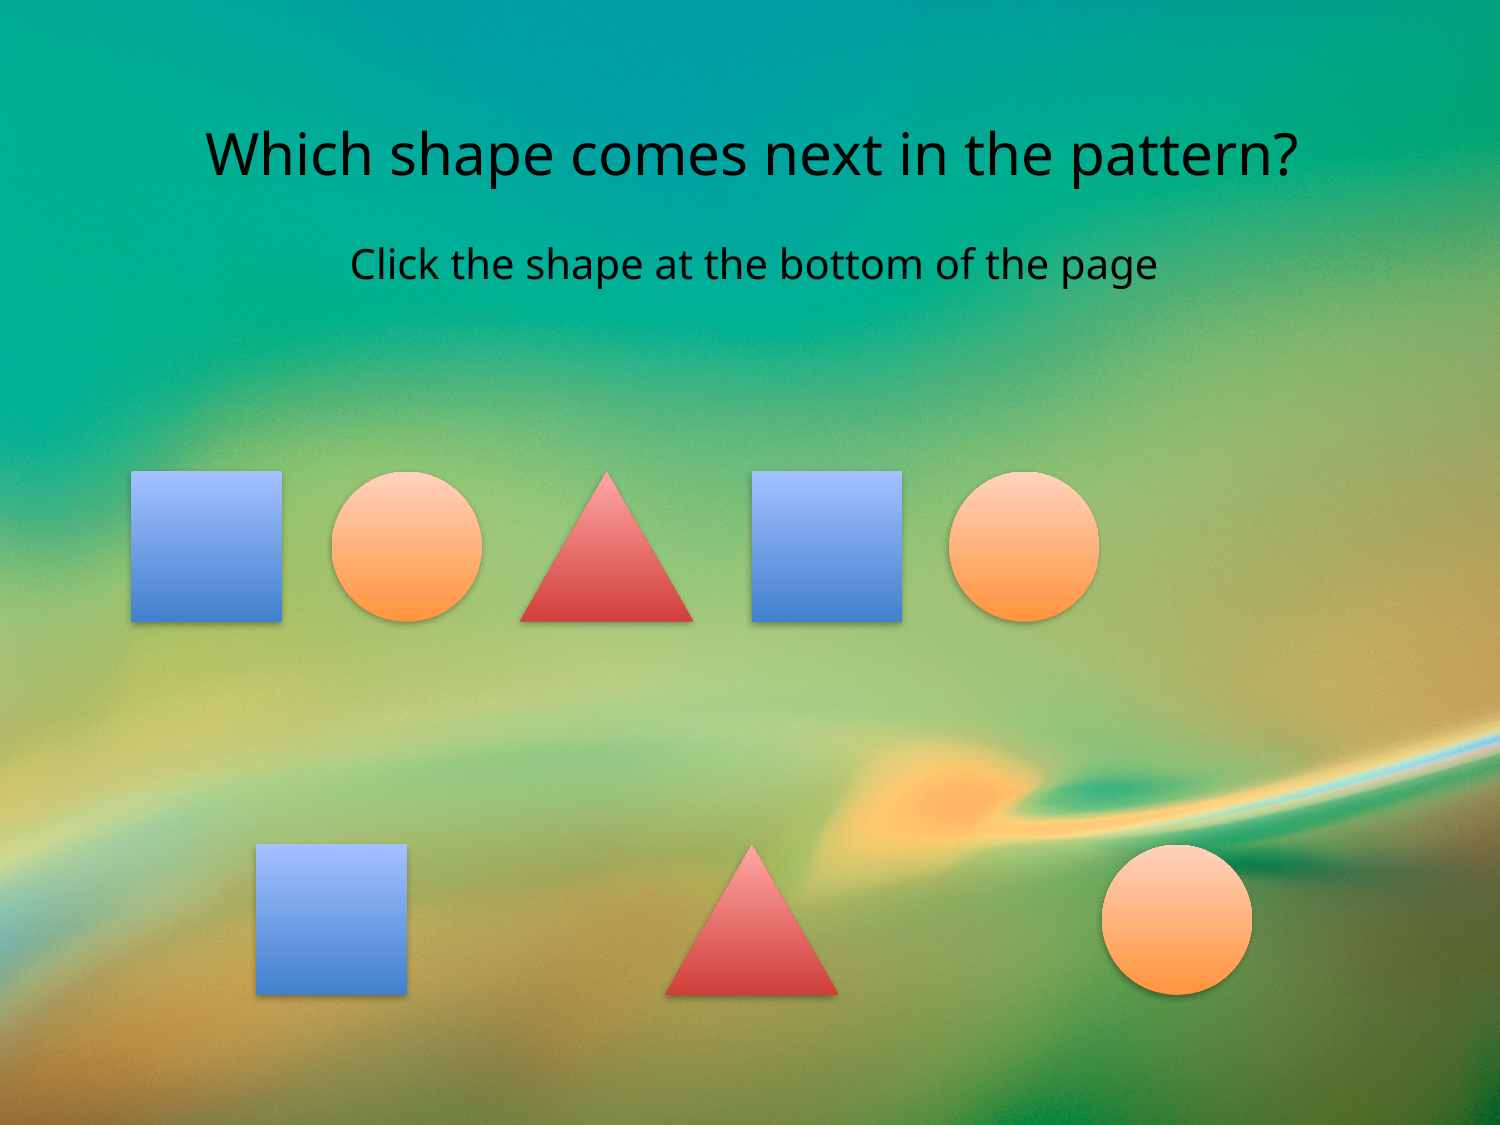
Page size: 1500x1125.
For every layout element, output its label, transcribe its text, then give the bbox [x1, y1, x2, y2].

text_box [331, 471, 482, 622]
text_box [664, 844, 839, 995]
picture [0, 0, 1500, 1125]
text_box [519, 471, 694, 622]
text_box [949, 471, 1100, 622]
text_box Click the shape at the bottom of the page [334, 230, 1174, 296]
text_box [751, 471, 902, 622]
text_box [1102, 844, 1253, 995]
text_box Which shape comes next in the pattern? [190, 110, 1314, 195]
text_box [256, 844, 407, 995]
text_box [131, 471, 282, 622]
